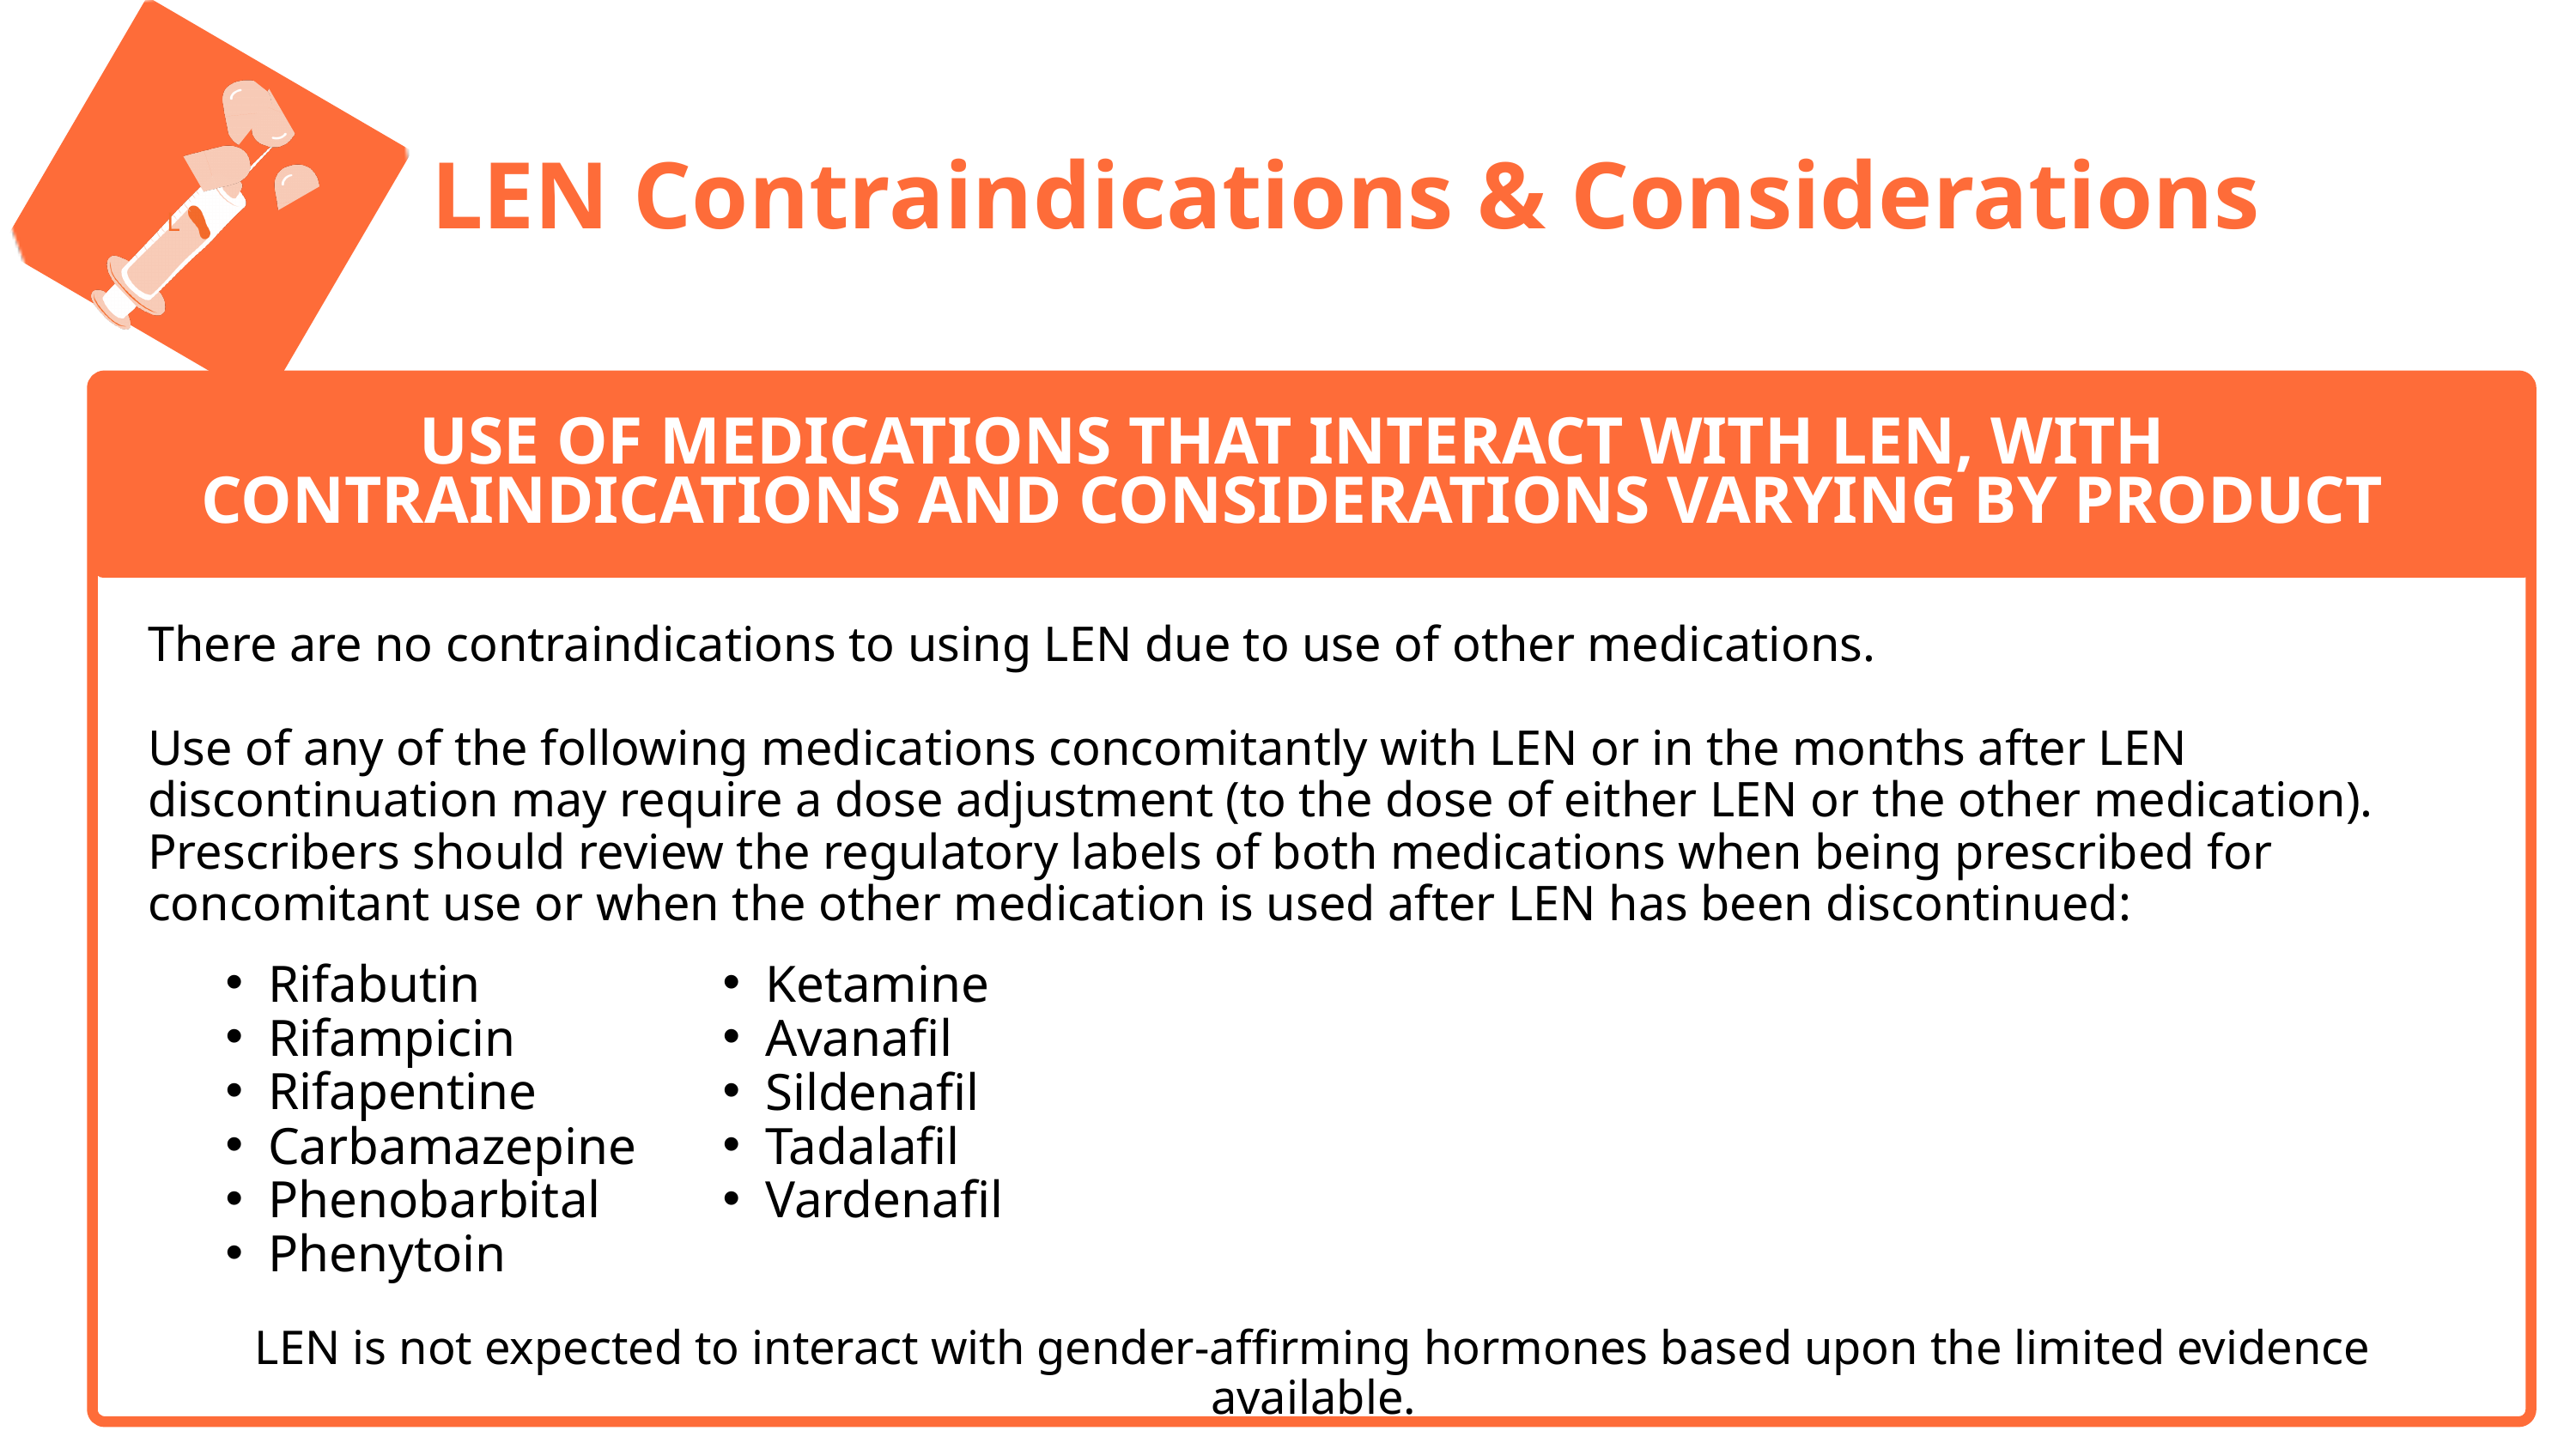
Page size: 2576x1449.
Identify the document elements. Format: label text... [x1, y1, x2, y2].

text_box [0, 0, 413, 404]
text_box LEN Contraindications & Considerations [431, 161, 2576, 247]
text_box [92, 583, 2531, 1422]
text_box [95, 375, 2531, 579]
